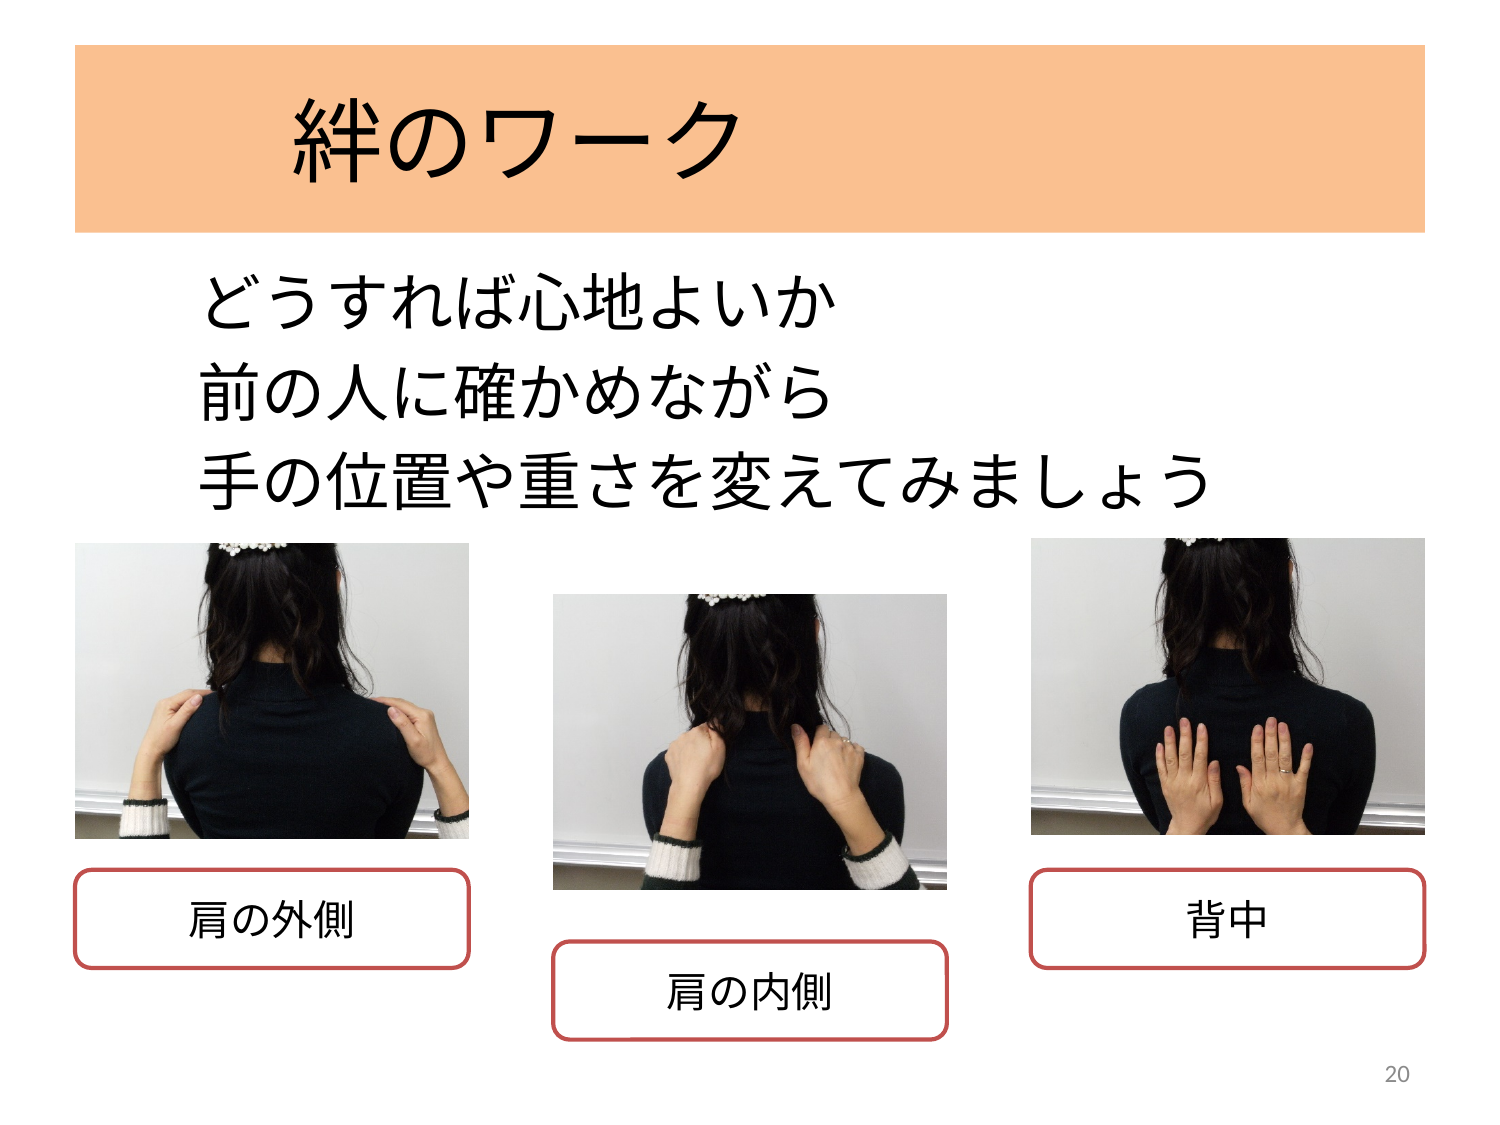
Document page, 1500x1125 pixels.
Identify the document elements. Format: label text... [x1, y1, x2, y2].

text_box 背中 [1028, 867, 1427, 971]
picture [552, 594, 948, 890]
slide_number 20 [1074, 1042, 1425, 1103]
picture [74, 543, 469, 840]
text_box 肩の外側 [72, 867, 471, 971]
text_box 肩の内側 [551, 939, 949, 1042]
picture [1031, 538, 1426, 835]
list どうすれば心地よいか 前の人に確かめながら 手の位置や重さを変えてみましょう [183, 255, 1248, 539]
title 絆のワーク [75, 45, 1425, 233]
